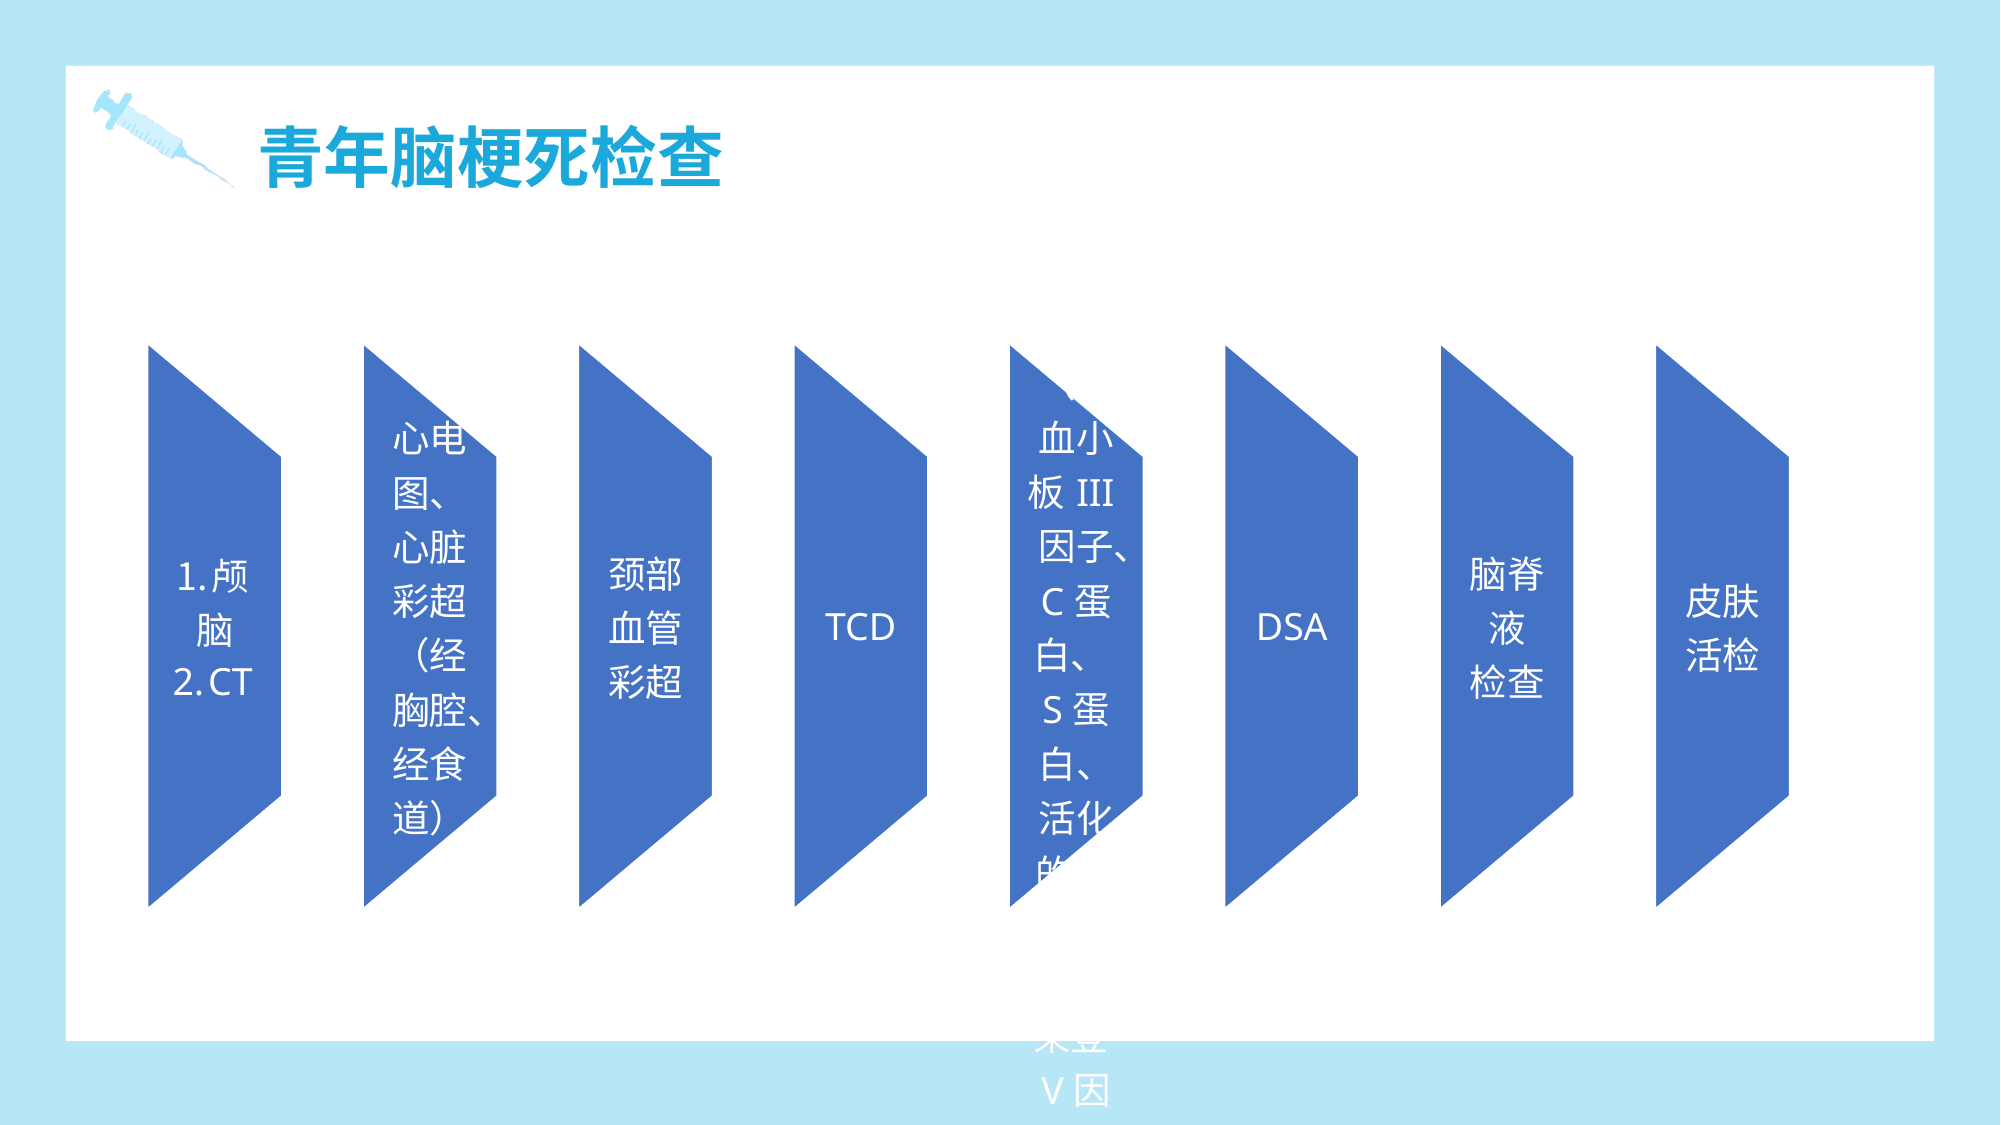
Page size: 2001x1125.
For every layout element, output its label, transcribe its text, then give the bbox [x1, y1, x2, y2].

text_box 青年脑梗死检查 [242, 107, 762, 197]
text_box [65, 65, 1935, 1042]
picture [78, 63, 258, 209]
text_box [147, 342, 1790, 910]
